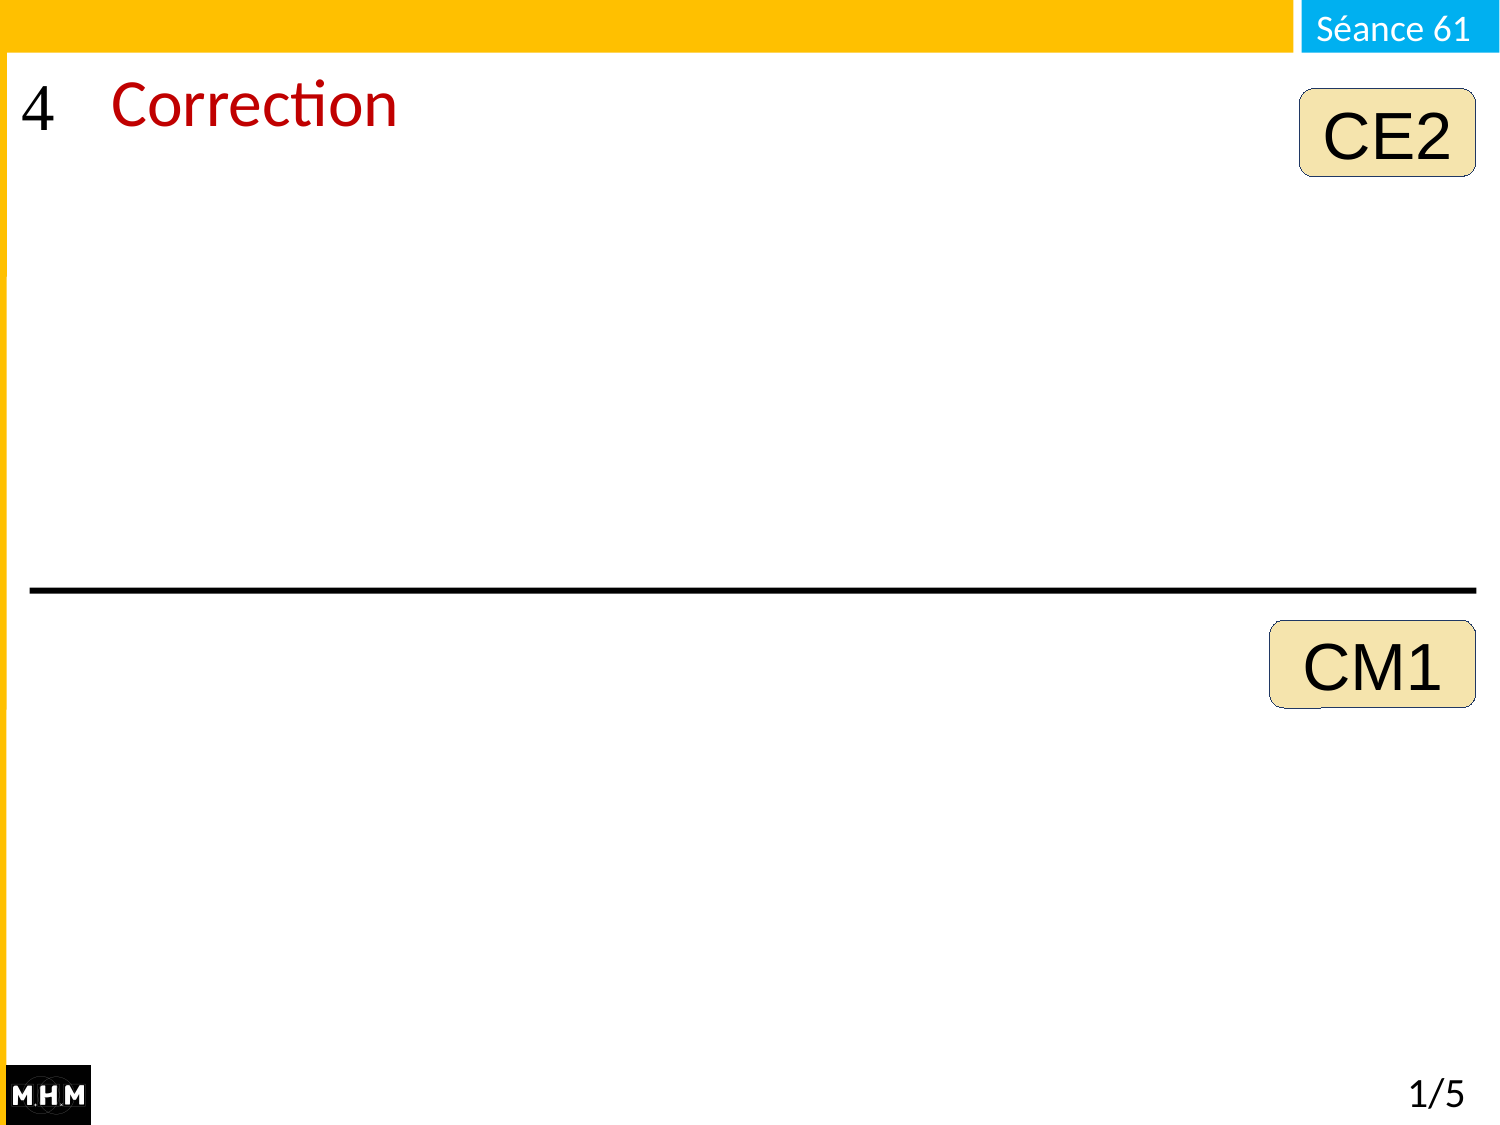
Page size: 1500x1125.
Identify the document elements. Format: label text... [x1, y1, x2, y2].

list 1/5 [1373, 1064, 1500, 1125]
picture [6, 1065, 91, 1125]
text_box CE2 [1299, 88, 1476, 177]
text_box Correction [96, 60, 478, 149]
text_box CM1 [1269, 620, 1476, 709]
